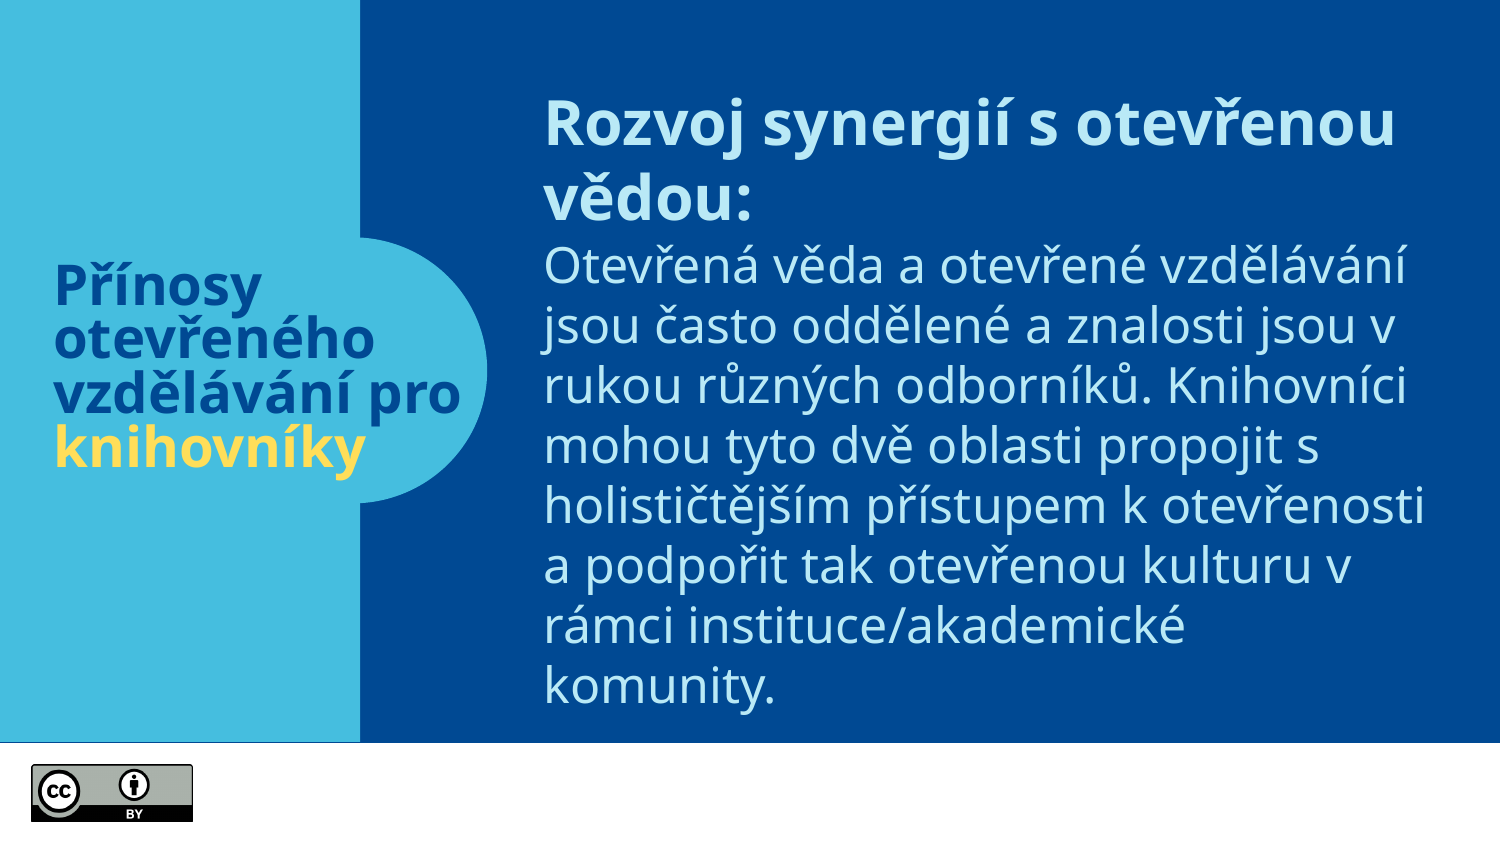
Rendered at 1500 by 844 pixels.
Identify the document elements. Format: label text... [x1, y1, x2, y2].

picture [31, 764, 193, 822]
text_box Přínosy otevřeného vzdělávání pro knihovníky [38, 246, 488, 493]
text_box [0, 0, 361, 742]
text_box [0, 750, 1500, 844]
text_box Rozvoj synergií s otevřenou vědou: Otevřená věda a otevřené vzdělávání jsou často oddělené a znalosti jsou v rukou různých odborníků. Knihovníci mohou tyto dvě oblasti propojit s holističtějším přístupem k otevřenosti a podpořit tak otevřenou kulturu v rámci instituce/akademické komunity. [528, 68, 1443, 728]
text_box [300, 493, 405, 504]
text_box [304, 237, 401, 246]
